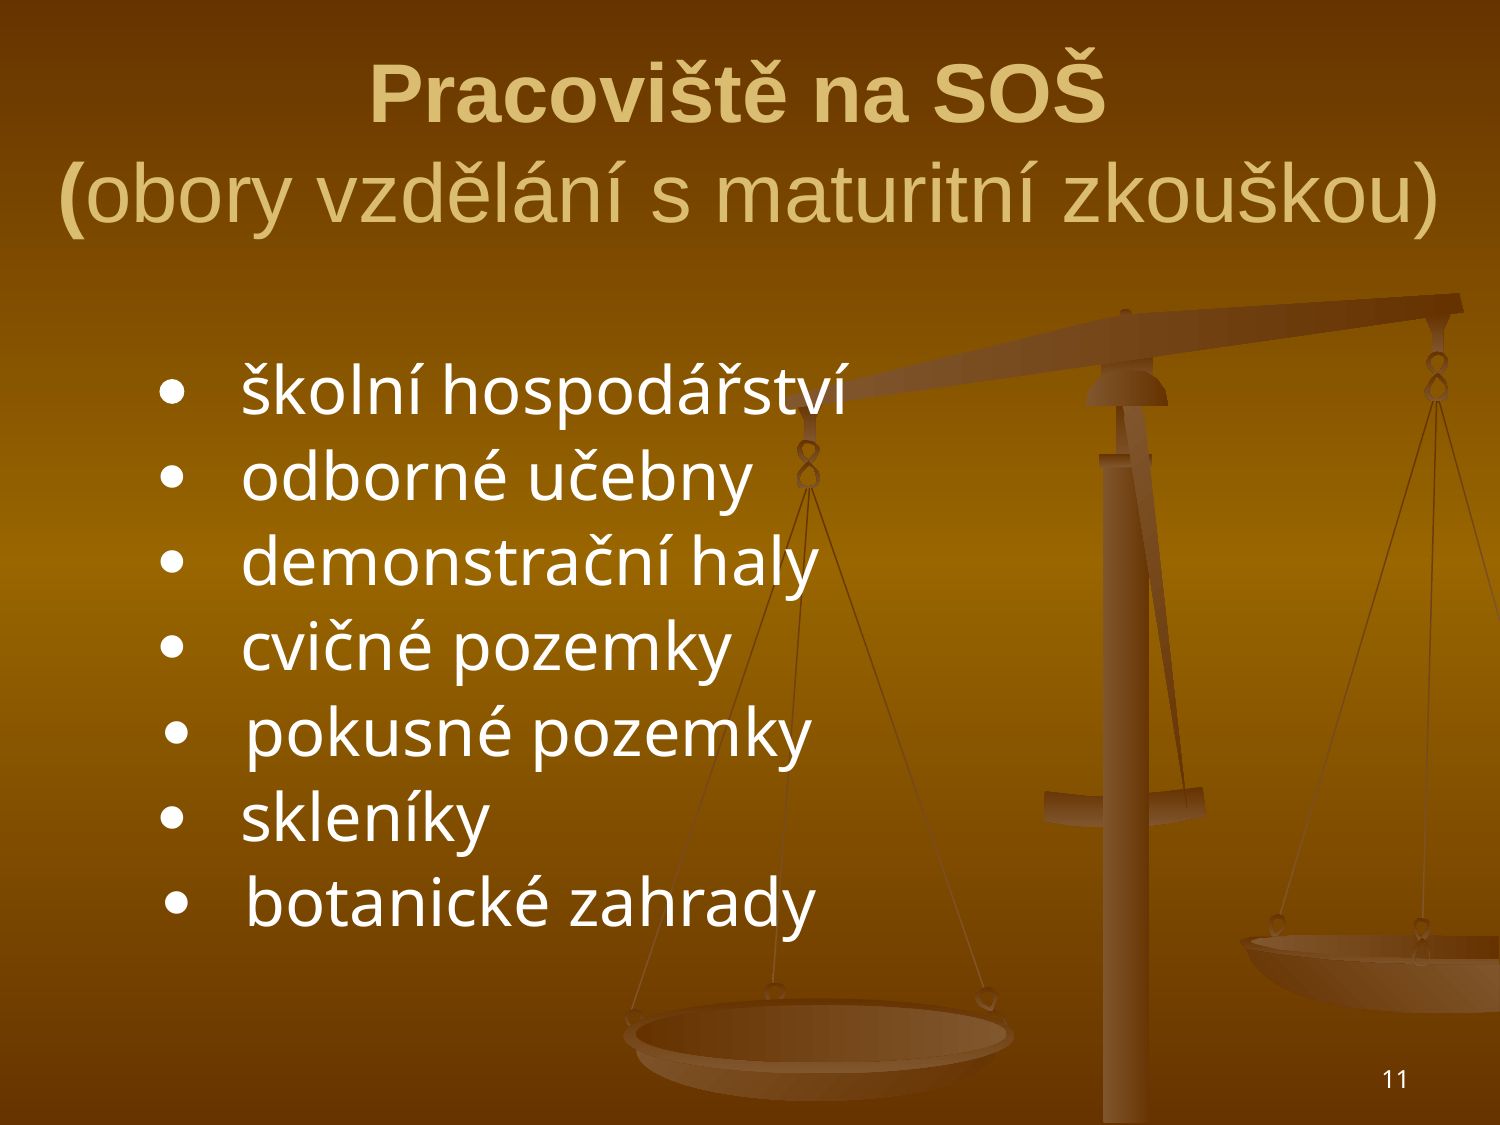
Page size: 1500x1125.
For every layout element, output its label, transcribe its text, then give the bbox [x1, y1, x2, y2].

list  školní hospodářství  odborné učebny  demonstrační haly  cvičné pozemky  pokusné pozemky  skleníky  botanické zahrady [76, 349, 1428, 1094]
slide_number 11 [1074, 1029, 1426, 1106]
title Pracoviště na SOŠ (obory vzdělání s maturitní zkouškou) [0, 45, 1500, 234]
